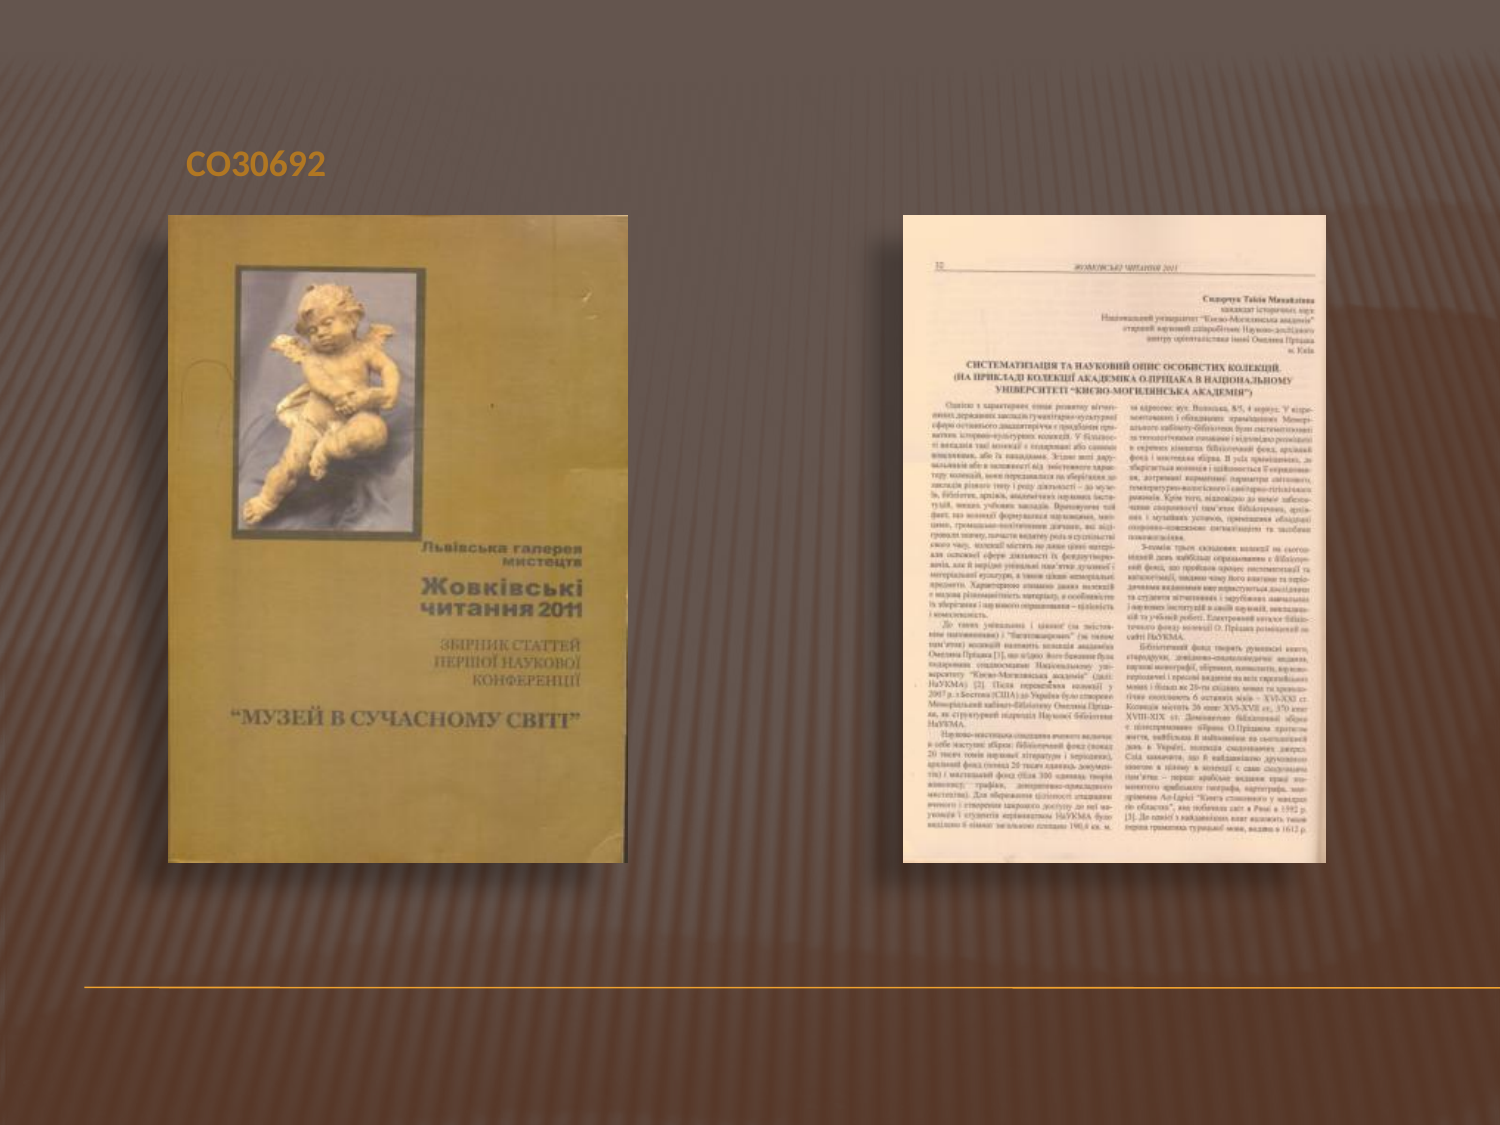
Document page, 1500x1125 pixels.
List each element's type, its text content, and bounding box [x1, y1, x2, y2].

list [902, 215, 1326, 863]
list Со30692 [171, 109, 750, 215]
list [168, 215, 628, 863]
